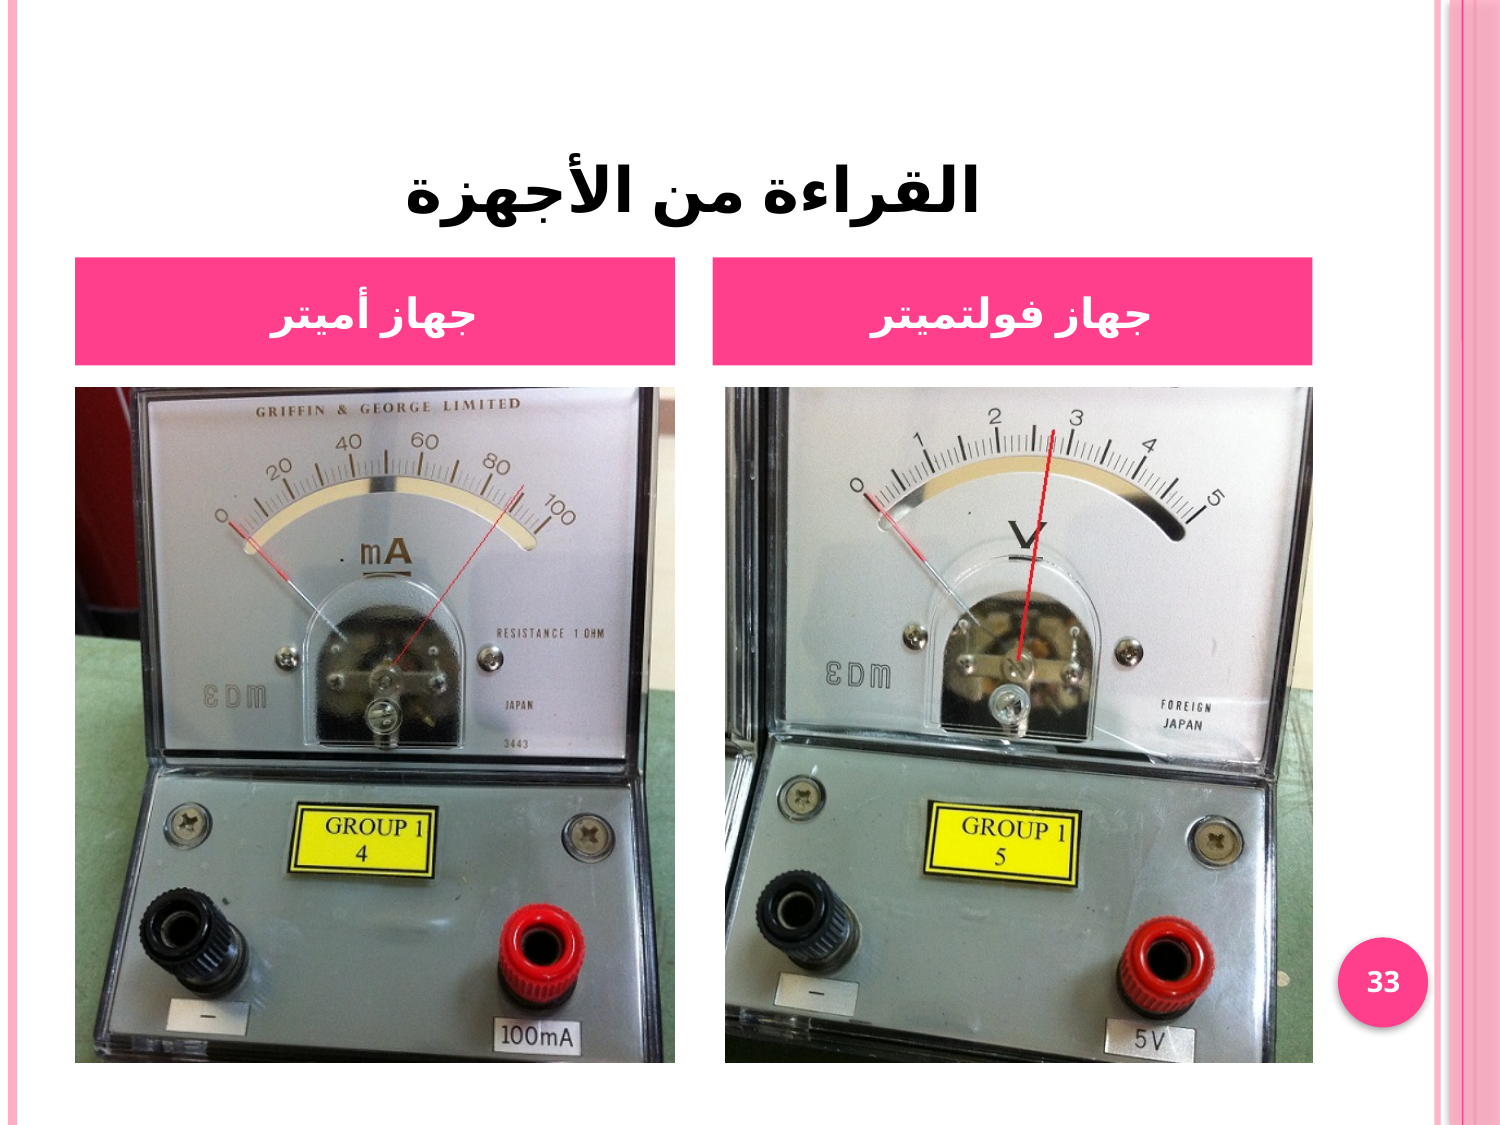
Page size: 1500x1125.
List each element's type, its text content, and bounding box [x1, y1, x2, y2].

list جهاز أميتر [75, 257, 675, 366]
slide_number 33 [1333, 940, 1434, 1027]
list جهاز فولتميتر [712, 257, 1313, 366]
title القراءة من الأجهزة [75, 44, 1313, 233]
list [74, 386, 676, 1064]
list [724, 386, 1314, 1063]
